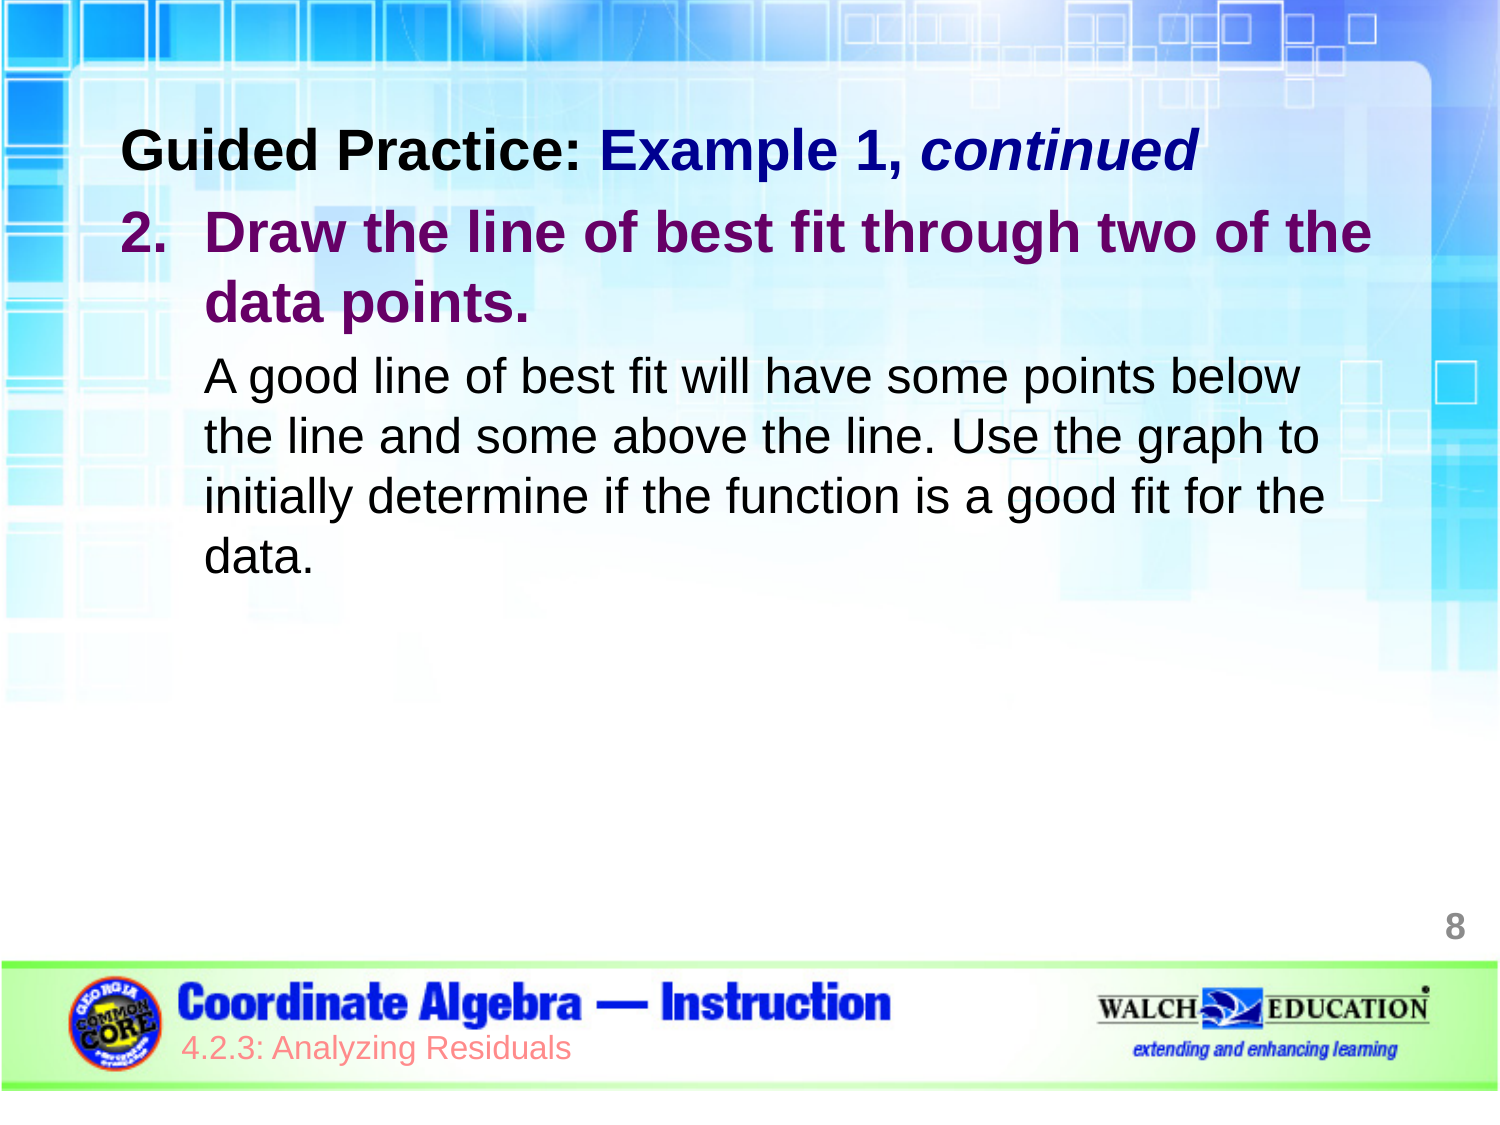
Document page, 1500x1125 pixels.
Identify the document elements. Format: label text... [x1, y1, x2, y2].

slide_number 8 [1361, 901, 1481, 949]
subtitle Guided Practice: Example 1, continued Draw the line of best fit through two of the data points. A good line of best fit will have some points below the line and some above the line. Use the graph to initially determine if the function is a good fit for the data. [105, 105, 1394, 925]
picture [1, 0, 1500, 1091]
footer 4.2.3: Analyzing Residuals [166, 1024, 1080, 1069]
